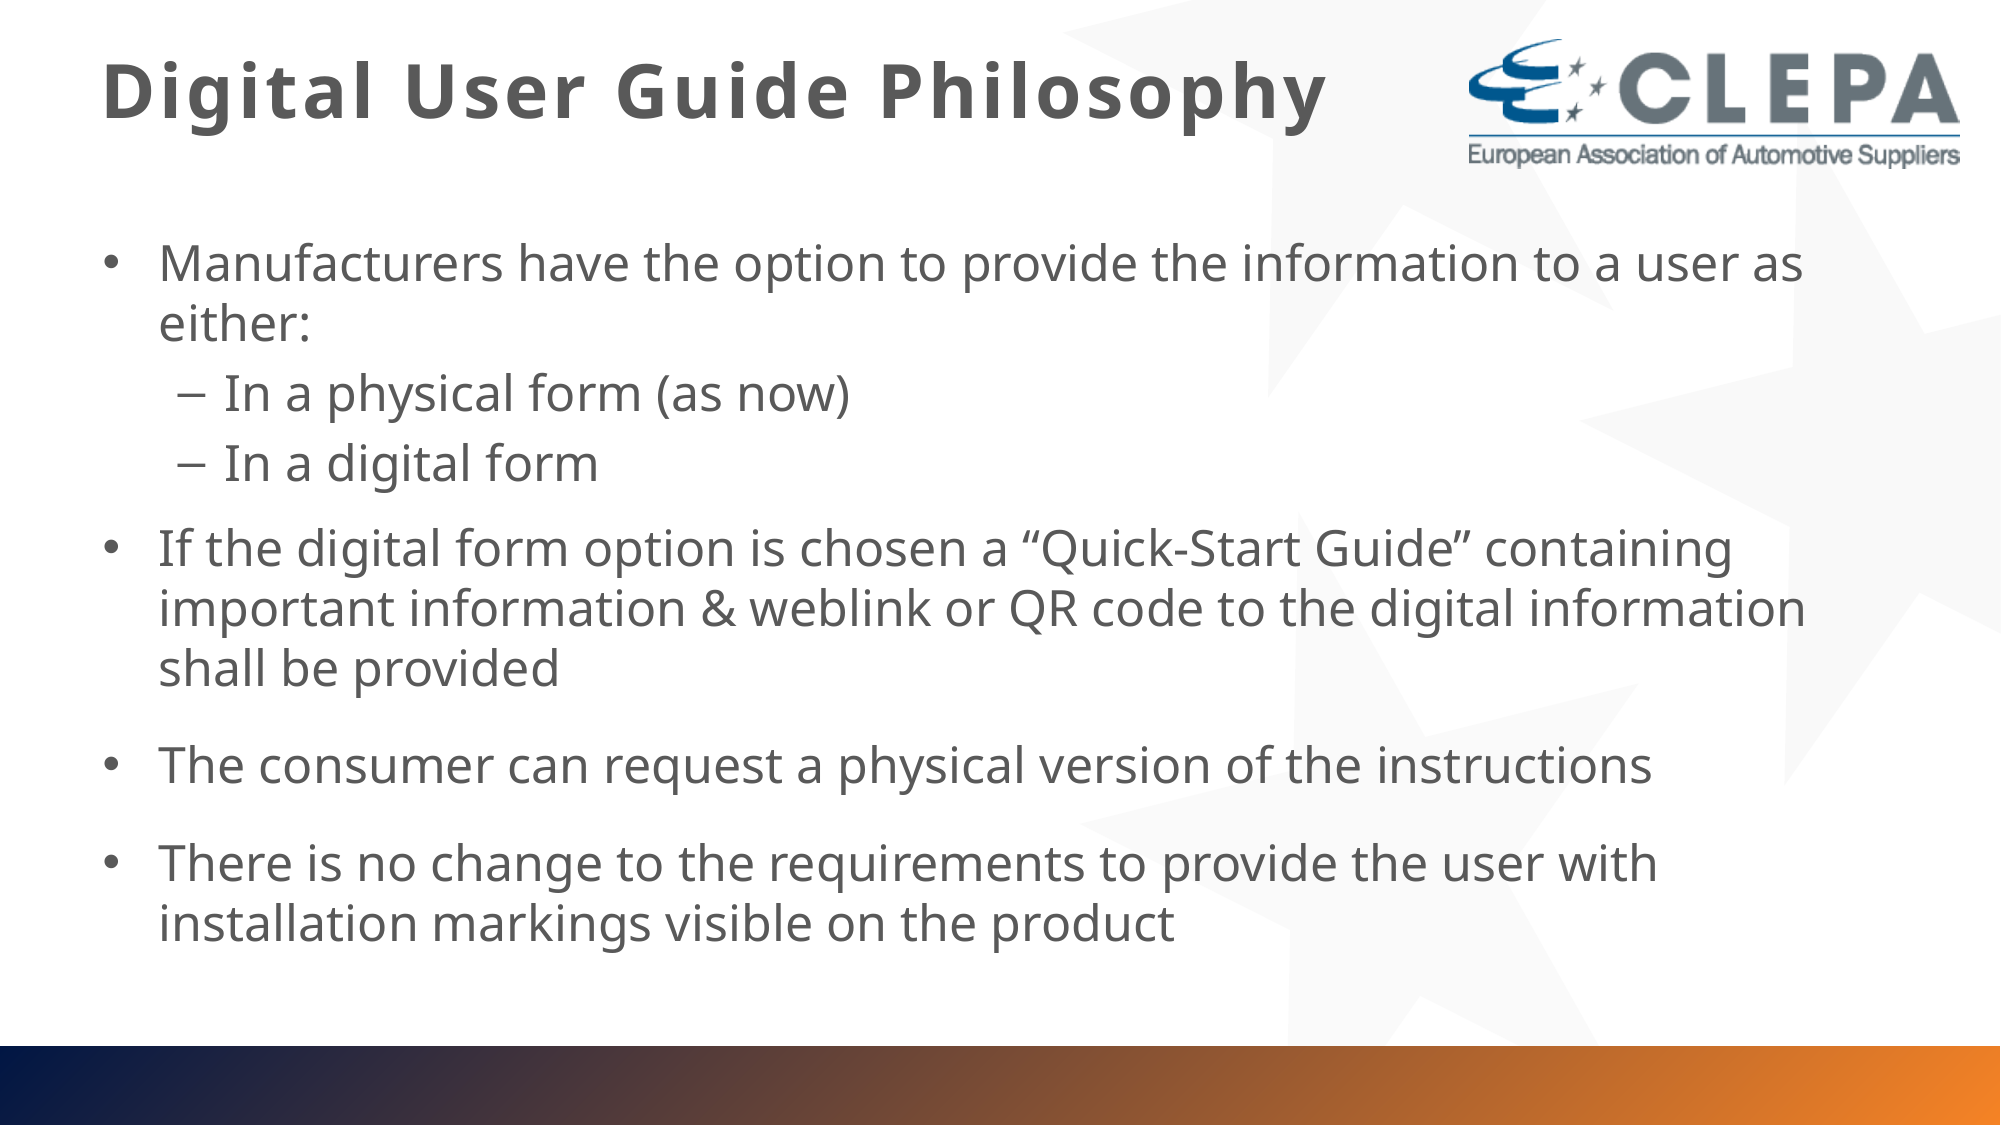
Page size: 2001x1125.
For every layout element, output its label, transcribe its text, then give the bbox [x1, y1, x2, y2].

list Manufacturers have the option to provide the information to a user as either: In a physical form (as now) In a digital form If the digital form option is chosen a “Quick-Start Guide” containing important information & weblink or QR code to the digital information shall be provided The consumer can request a physical version of the instructions There is no change to the requirements to provide the user with installation markings visible on the product [87, 223, 1916, 1024]
picture [1469, 39, 1960, 169]
title Digital User Guide Philosophy [85, 58, 1392, 142]
